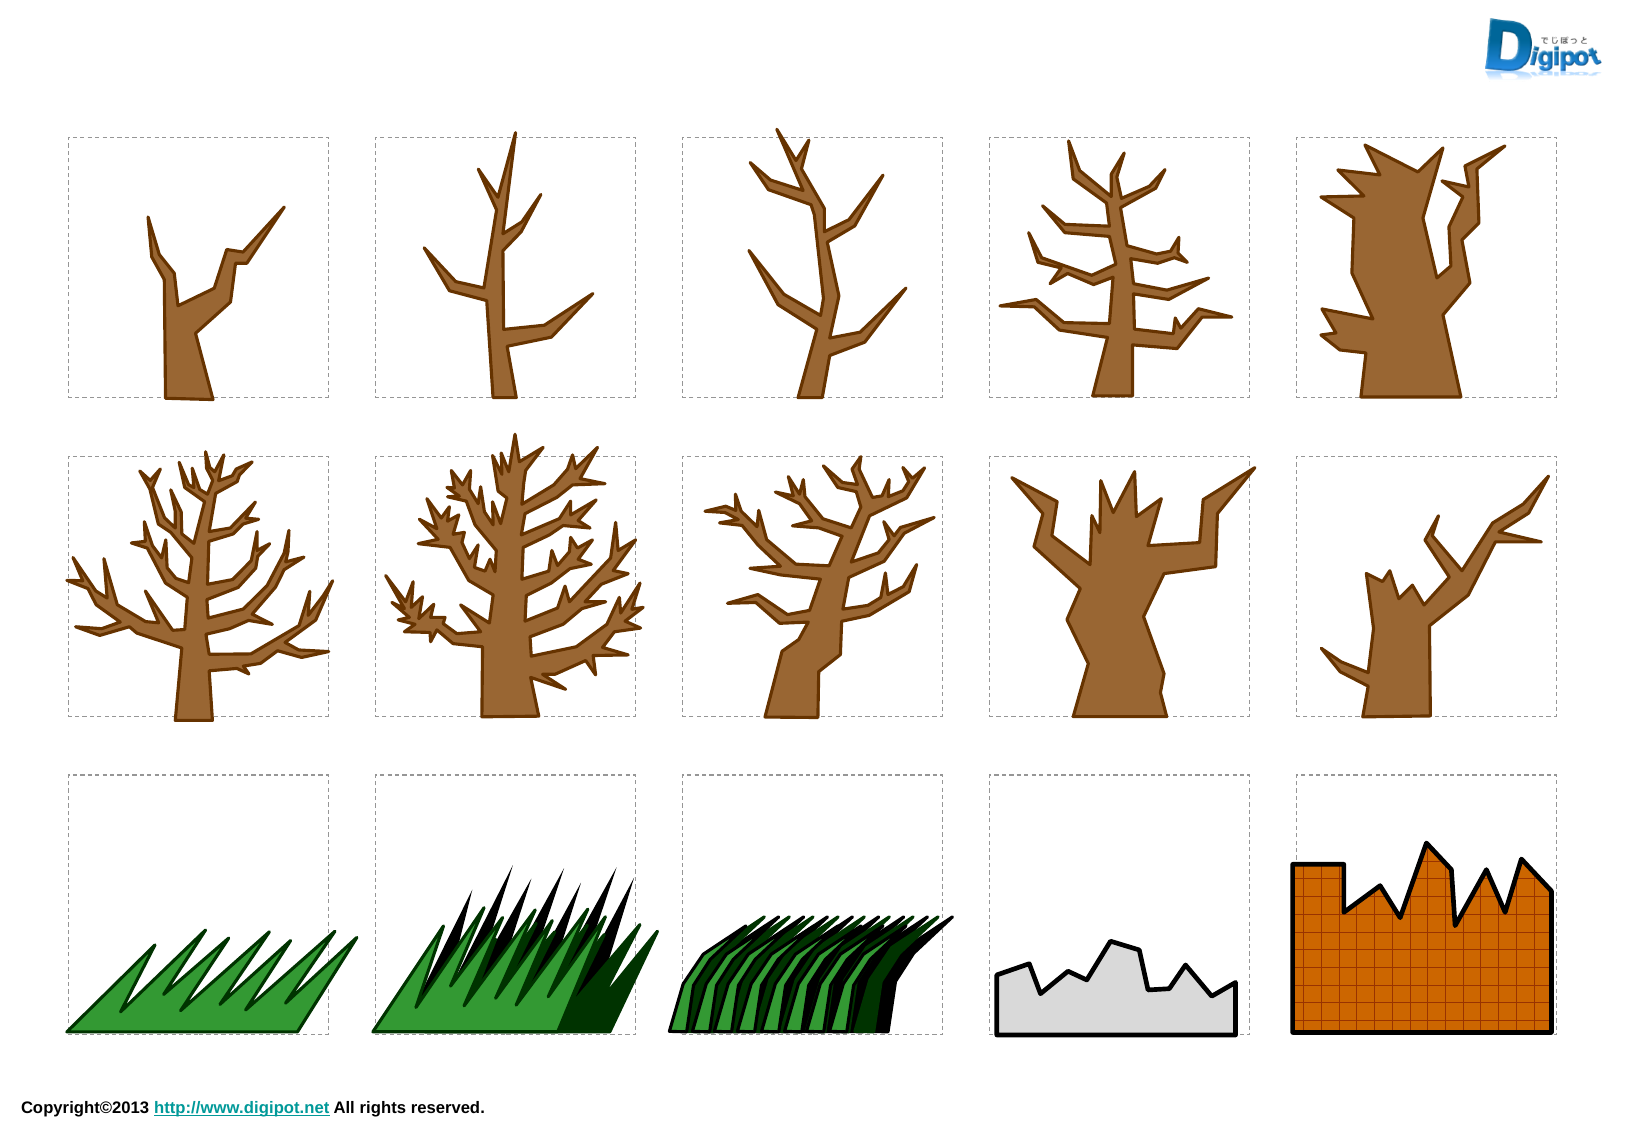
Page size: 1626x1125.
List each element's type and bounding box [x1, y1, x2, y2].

text_box [372, 864, 658, 1033]
text_box [1292, 843, 1552, 1033]
text_box [996, 941, 1236, 1036]
text_box [680, 916, 939, 1033]
text_box [1318, 143, 1507, 400]
text_box [383, 432, 646, 719]
picture [1485, 18, 1602, 82]
text_box [64, 449, 335, 723]
text_box [1010, 465, 1257, 719]
text_box [1319, 474, 1551, 719]
text_box [145, 205, 287, 402]
text_box [702, 454, 937, 720]
text_box [747, 127, 908, 400]
text_box [669, 925, 907, 1033]
text_box [997, 138, 1234, 399]
text_box [939, 916, 953, 1033]
text_box [66, 930, 357, 1032]
text_box [422, 130, 595, 400]
